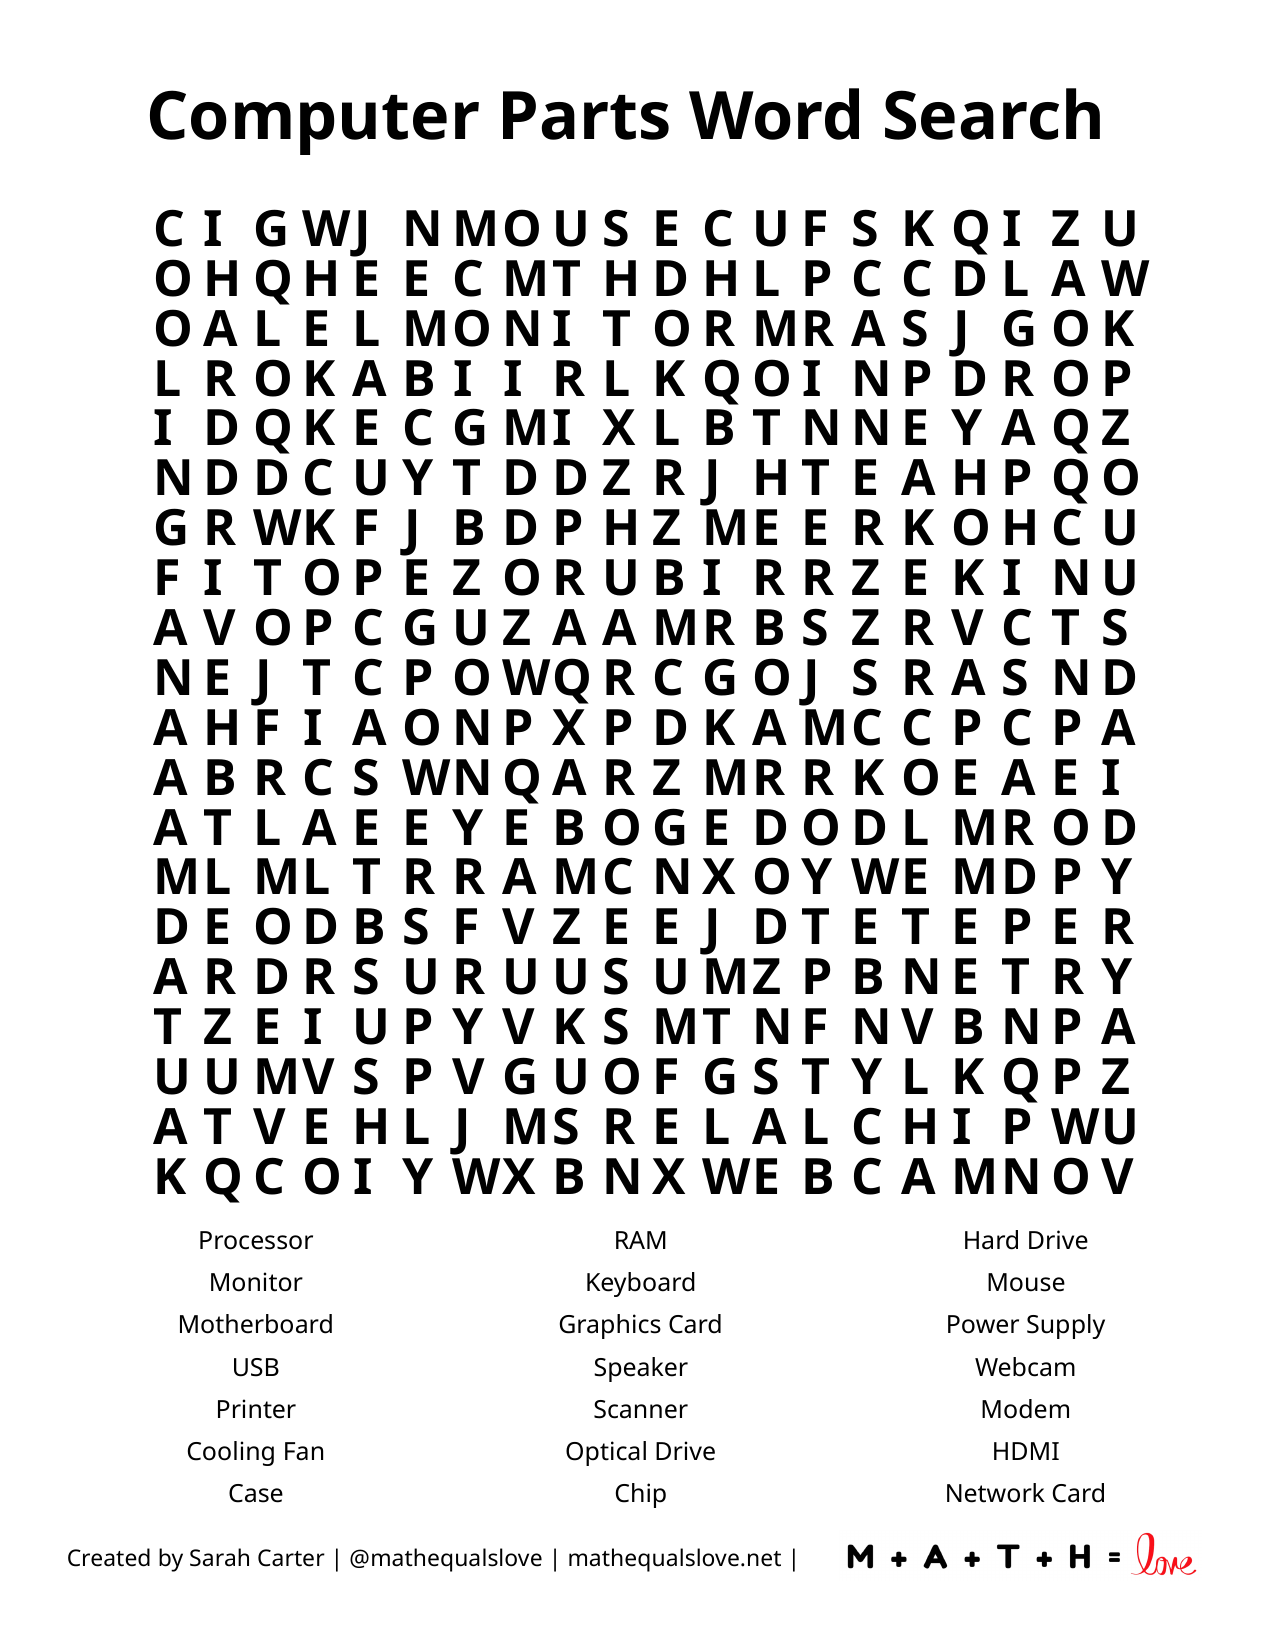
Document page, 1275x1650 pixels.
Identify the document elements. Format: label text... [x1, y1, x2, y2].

table_cell Optical Drive [448, 1434, 833, 1476]
table_cell Mouse [833, 1265, 1218, 1307]
table_cell Network Card [833, 1476, 1218, 1518]
table_cell HDMI [833, 1434, 1218, 1476]
table_cell Power Supply [833, 1307, 1218, 1349]
table_cell Case [63, 1476, 448, 1518]
text_box Computer Parts Word Search [108, 65, 1162, 161]
table_cell Modem [833, 1392, 1218, 1434]
table_cell USB [63, 1349, 448, 1392]
table_cell Webcam [833, 1349, 1218, 1392]
table_header Hard Drive [833, 1223, 1218, 1265]
picture [839, 1530, 1202, 1581]
table_cell Printer [63, 1392, 448, 1434]
table_cell Keyboard [448, 1265, 833, 1307]
text_box Created by Sarah Carter | @mathequalslove | mathequalslove.net | [60, 1537, 1086, 1593]
table_cell Scanner [448, 1392, 833, 1434]
table_cell Chip [448, 1476, 833, 1518]
table_cell Graphics Card [448, 1307, 833, 1349]
table_header Processor [63, 1223, 448, 1265]
table_cell Monitor [63, 1265, 448, 1307]
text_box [138, 201, 1137, 1200]
table_cell Speaker [448, 1349, 833, 1392]
table_cell Motherboard [63, 1307, 448, 1349]
table_cell Cooling Fan [63, 1434, 448, 1476]
table_header RAM [448, 1223, 833, 1265]
